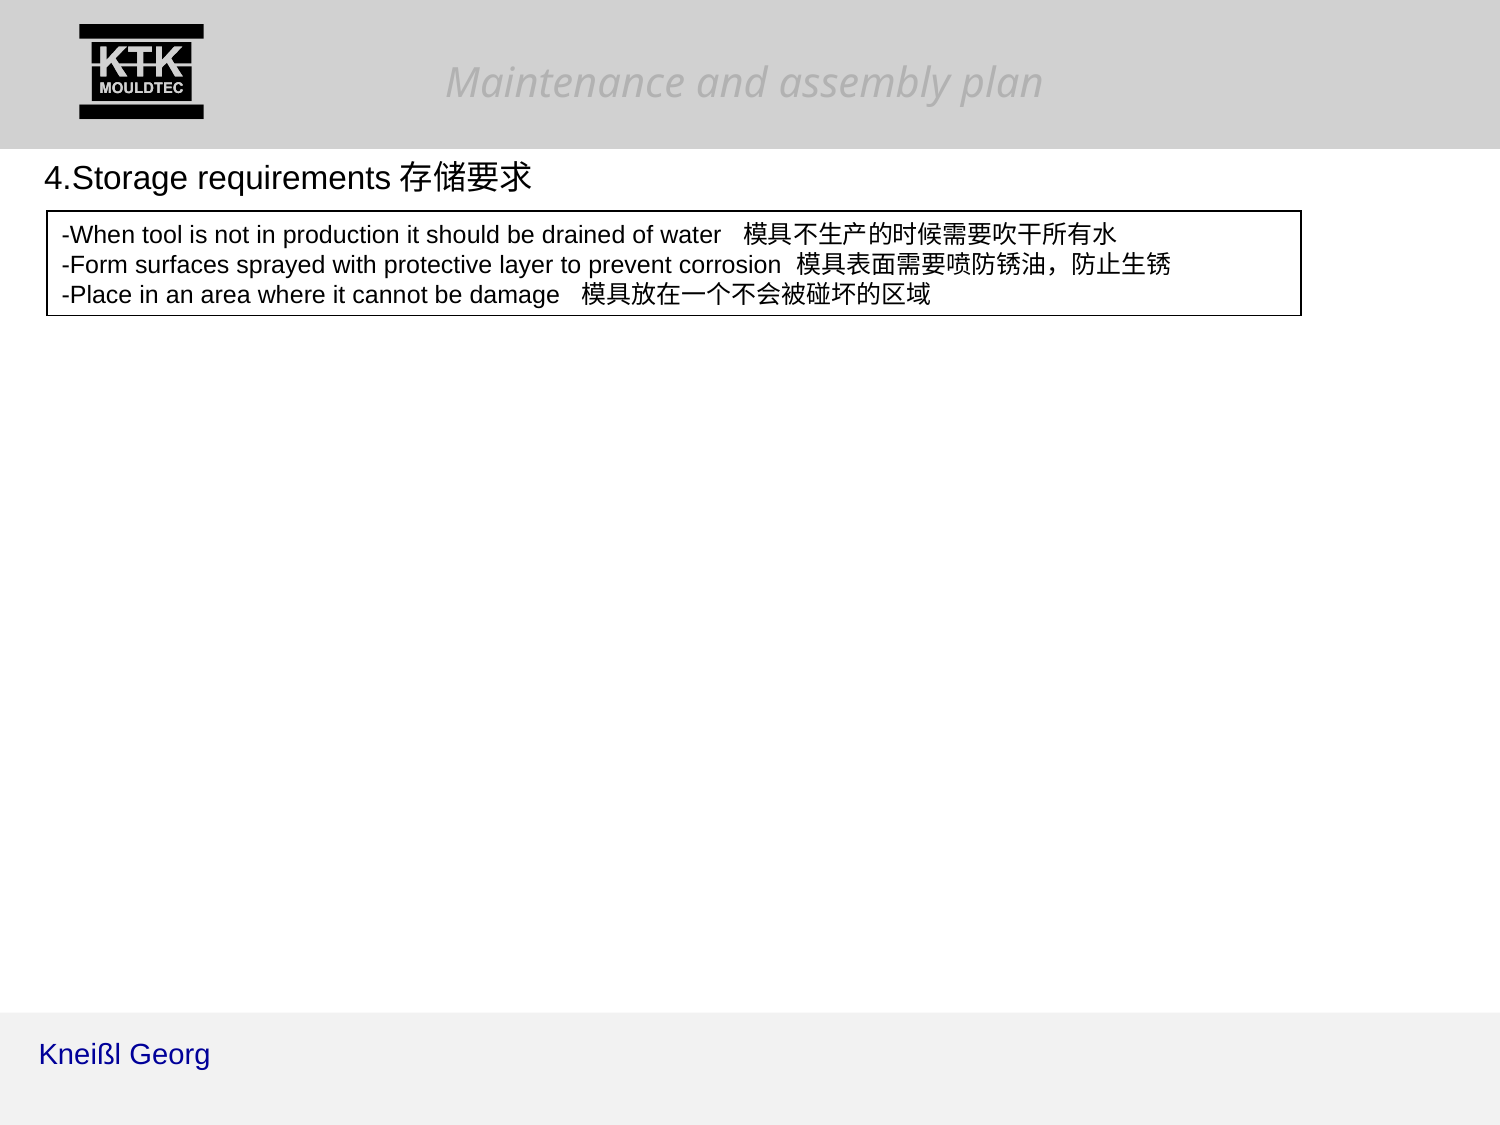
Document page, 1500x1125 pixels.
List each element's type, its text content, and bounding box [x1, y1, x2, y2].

text_box -When tool is not in production it should be drained of water 模具不生产的时候需要吹干所有水 -Form surfaces sprayed with protective layer to prevent corrosion 模具表面需要喷防锈油，防止生锈 -Place in an area where it cannot be damage 模具放在一个不会被碰坏的区域 [46, 210, 1301, 316]
text_box 4.Storage requirements存储要求 [29, 148, 639, 204]
